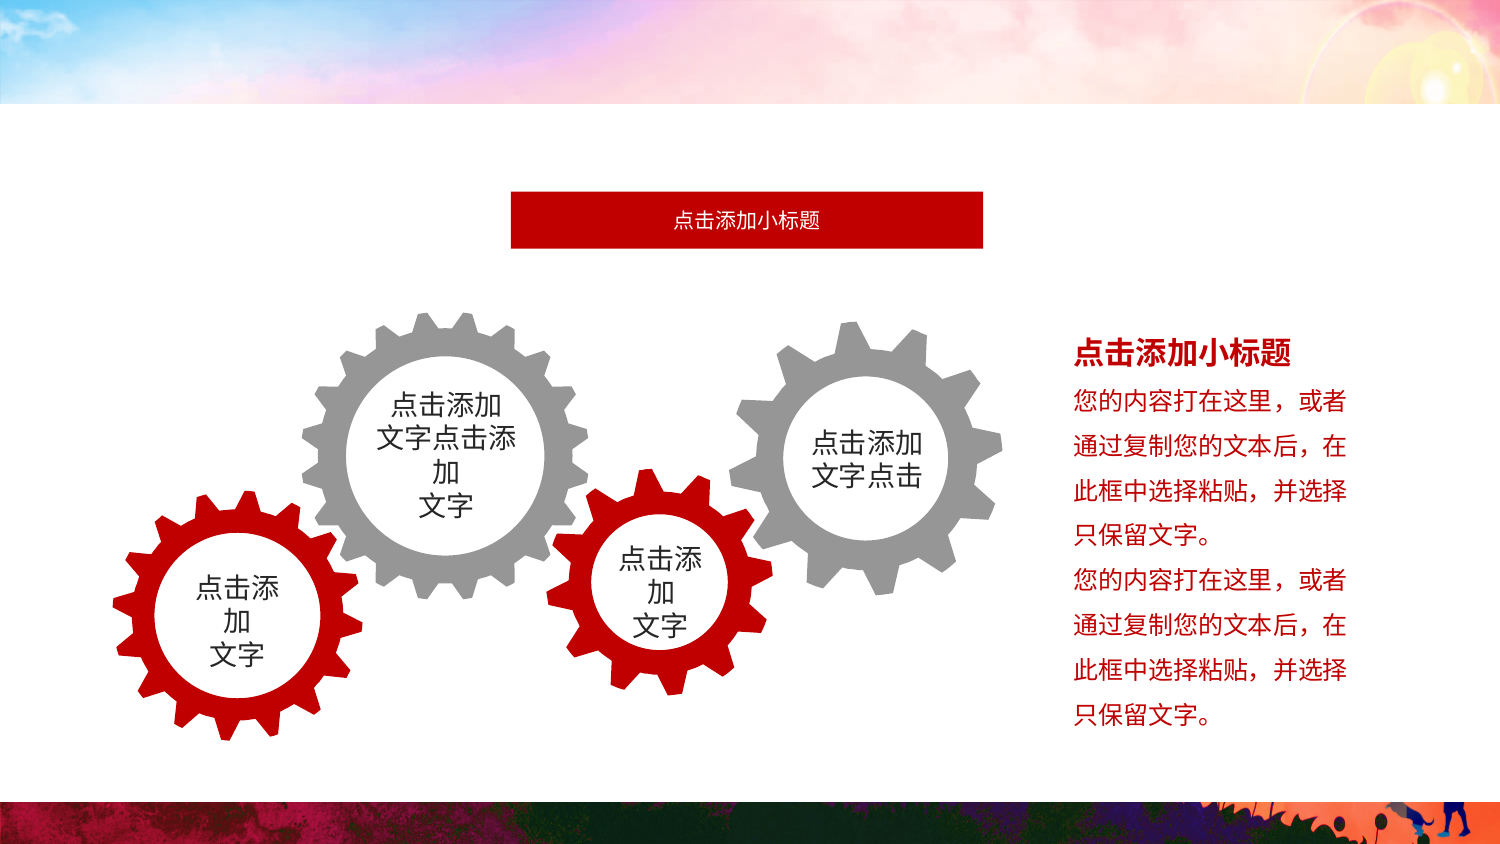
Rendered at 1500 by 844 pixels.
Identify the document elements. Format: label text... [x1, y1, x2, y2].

text_box 点击添加小标题 您的内容打在这里，或者通过复制您的文本后，在此框中选择粘贴，并选择只保留文字。 您的内容打在这里，或者通过复制您的文本后，在此框中选择粘贴，并选择只保留文字。 [1058, 306, 1378, 737]
text_box 点击添加小标题 [510, 190, 984, 250]
text_box [546, 468, 773, 696]
text_box 点击添加 文字 [592, 533, 727, 650]
text_box [728, 321, 1003, 596]
text_box 点击添加 文字点击添加 文字 [348, 379, 544, 530]
text_box 点击添加 文字 [168, 562, 307, 679]
picture [0, 802, 1500, 844]
text_box [301, 312, 589, 600]
text_box [112, 490, 363, 741]
picture [0, 0, 1500, 104]
text_box 点击添加 文字点击 [784, 417, 948, 500]
